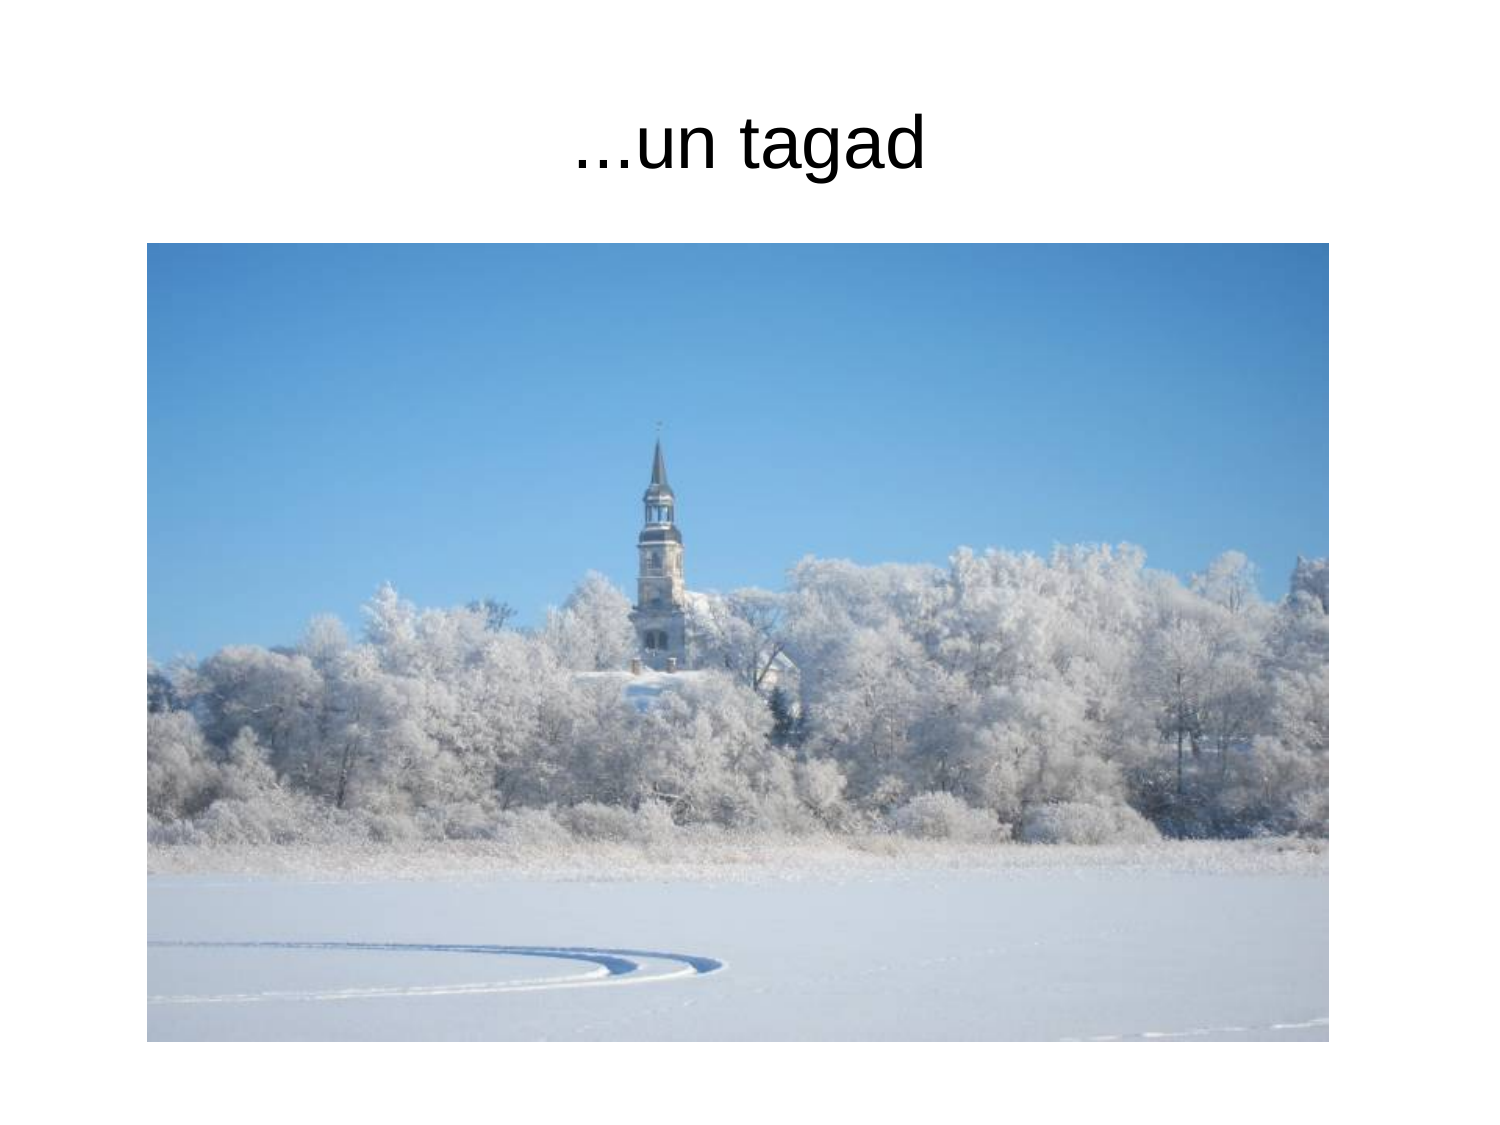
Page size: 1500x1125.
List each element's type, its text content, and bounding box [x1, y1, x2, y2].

title ...un tagad [74, 44, 1426, 233]
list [147, 243, 1330, 1042]
